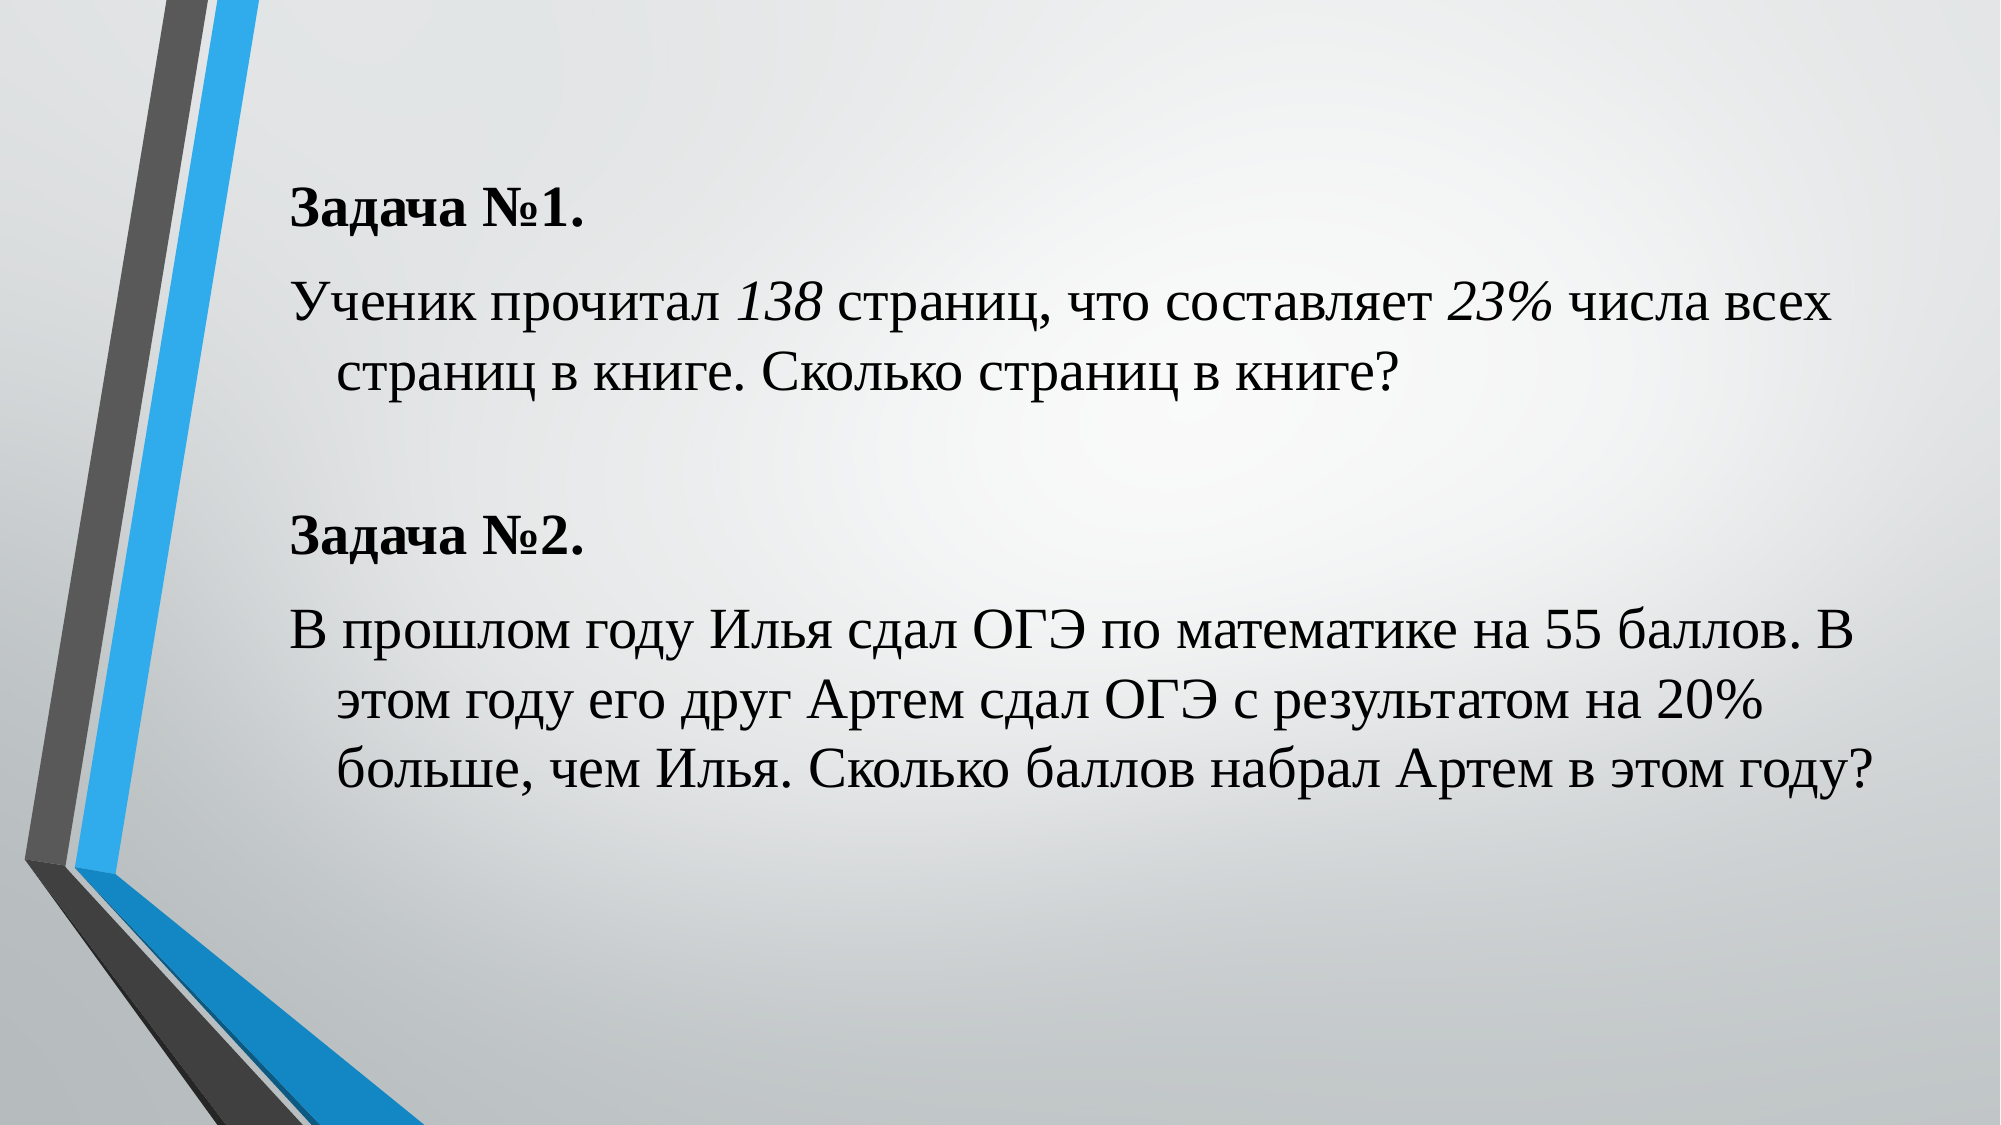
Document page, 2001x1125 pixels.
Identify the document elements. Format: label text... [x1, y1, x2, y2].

list Задача №1. Ученик прочитал 138 страниц, что составляет 23% числа всех страниц в книге. Сколько страниц в книге? Задача №2. В прошлом году Илья сдал ОГЭ по математике на 55 баллов. В этом году его друг Артем сдал ОГЭ с результатом на 20% больше, чем Илья. Сколько баллов набрал Артем в этом году? [274, 68, 1919, 970]
